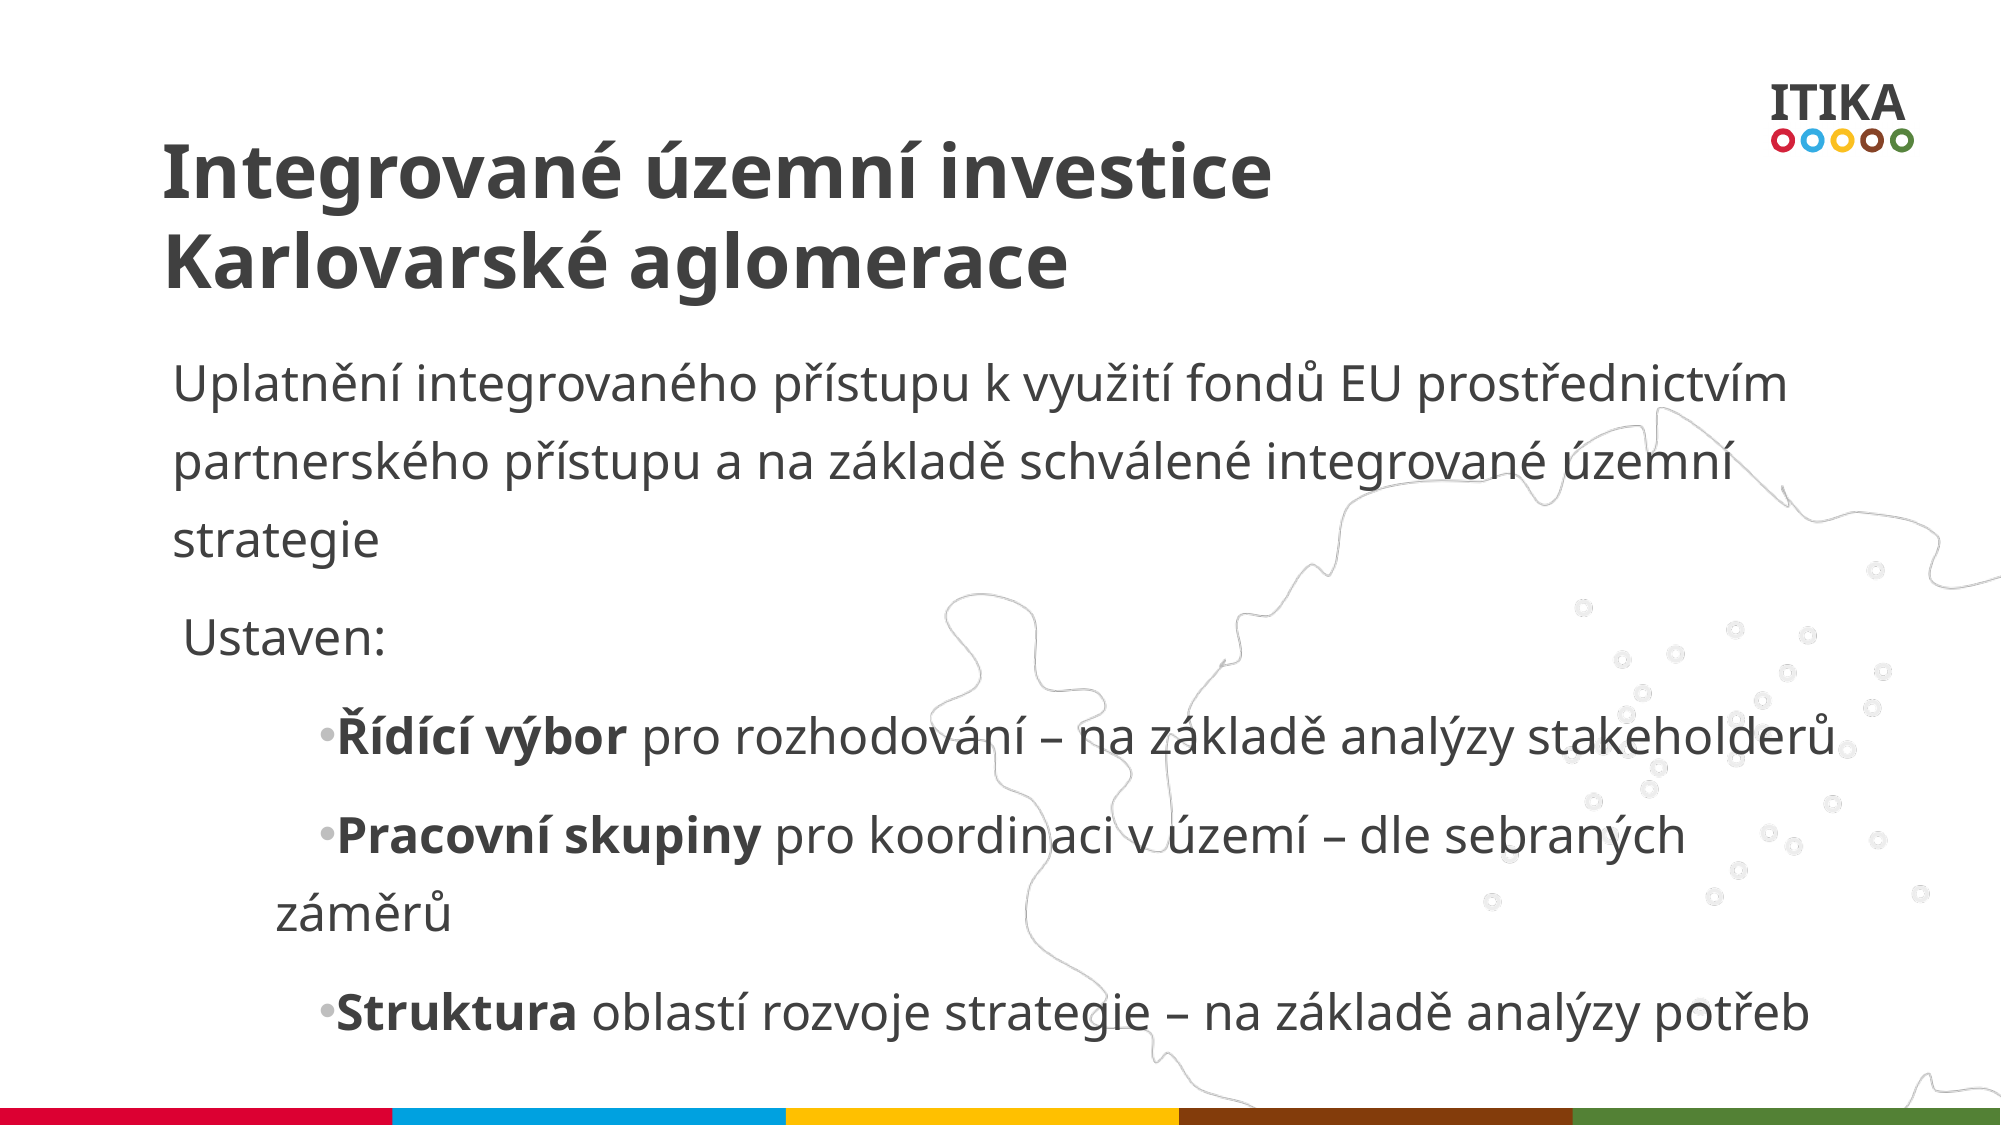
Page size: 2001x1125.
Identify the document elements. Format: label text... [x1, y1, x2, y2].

picture [1012, 407, 2000, 1125]
picture [930, 407, 987, 1125]
title Integrované územní investice Karlovarské aglomerace [147, 156, 981, 271]
text_box Uplatnění integrovaného přístupu k využití fondů EU prostřednictvím partnerského přístupu a na základě schválené integrované územní strategie Ustaven: Řídící výbor pro rozhodování – na základě analýzy stakeholderů Pracovní skupiny pro koordinaci v území – dle sebraných záměrů Struktura oblastí rozvoje strategie – na základě analýzy potřeb [128, 325, 981, 1108]
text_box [987, 119, 1012, 1125]
title Integrované územní investice Karlovarské aglomerace [1020, 156, 1655, 271]
text_box ITIKA [1755, 63, 1937, 139]
picture [1763, 122, 1920, 157]
text_box Uplatnění integrovaného přístupu k využití fondů EU prostřednictvím partnerského přístupu a na základě schválené integrované územní strategie Ustaven: Řídící výbor pro rozhodování – na základě analýzy stakeholderů Pracovní skupiny pro koordinaci v území – dle sebraných záměrů Struktura oblastí rozvoje strategie – na základě analýzy potřeb [1020, 325, 1871, 405]
